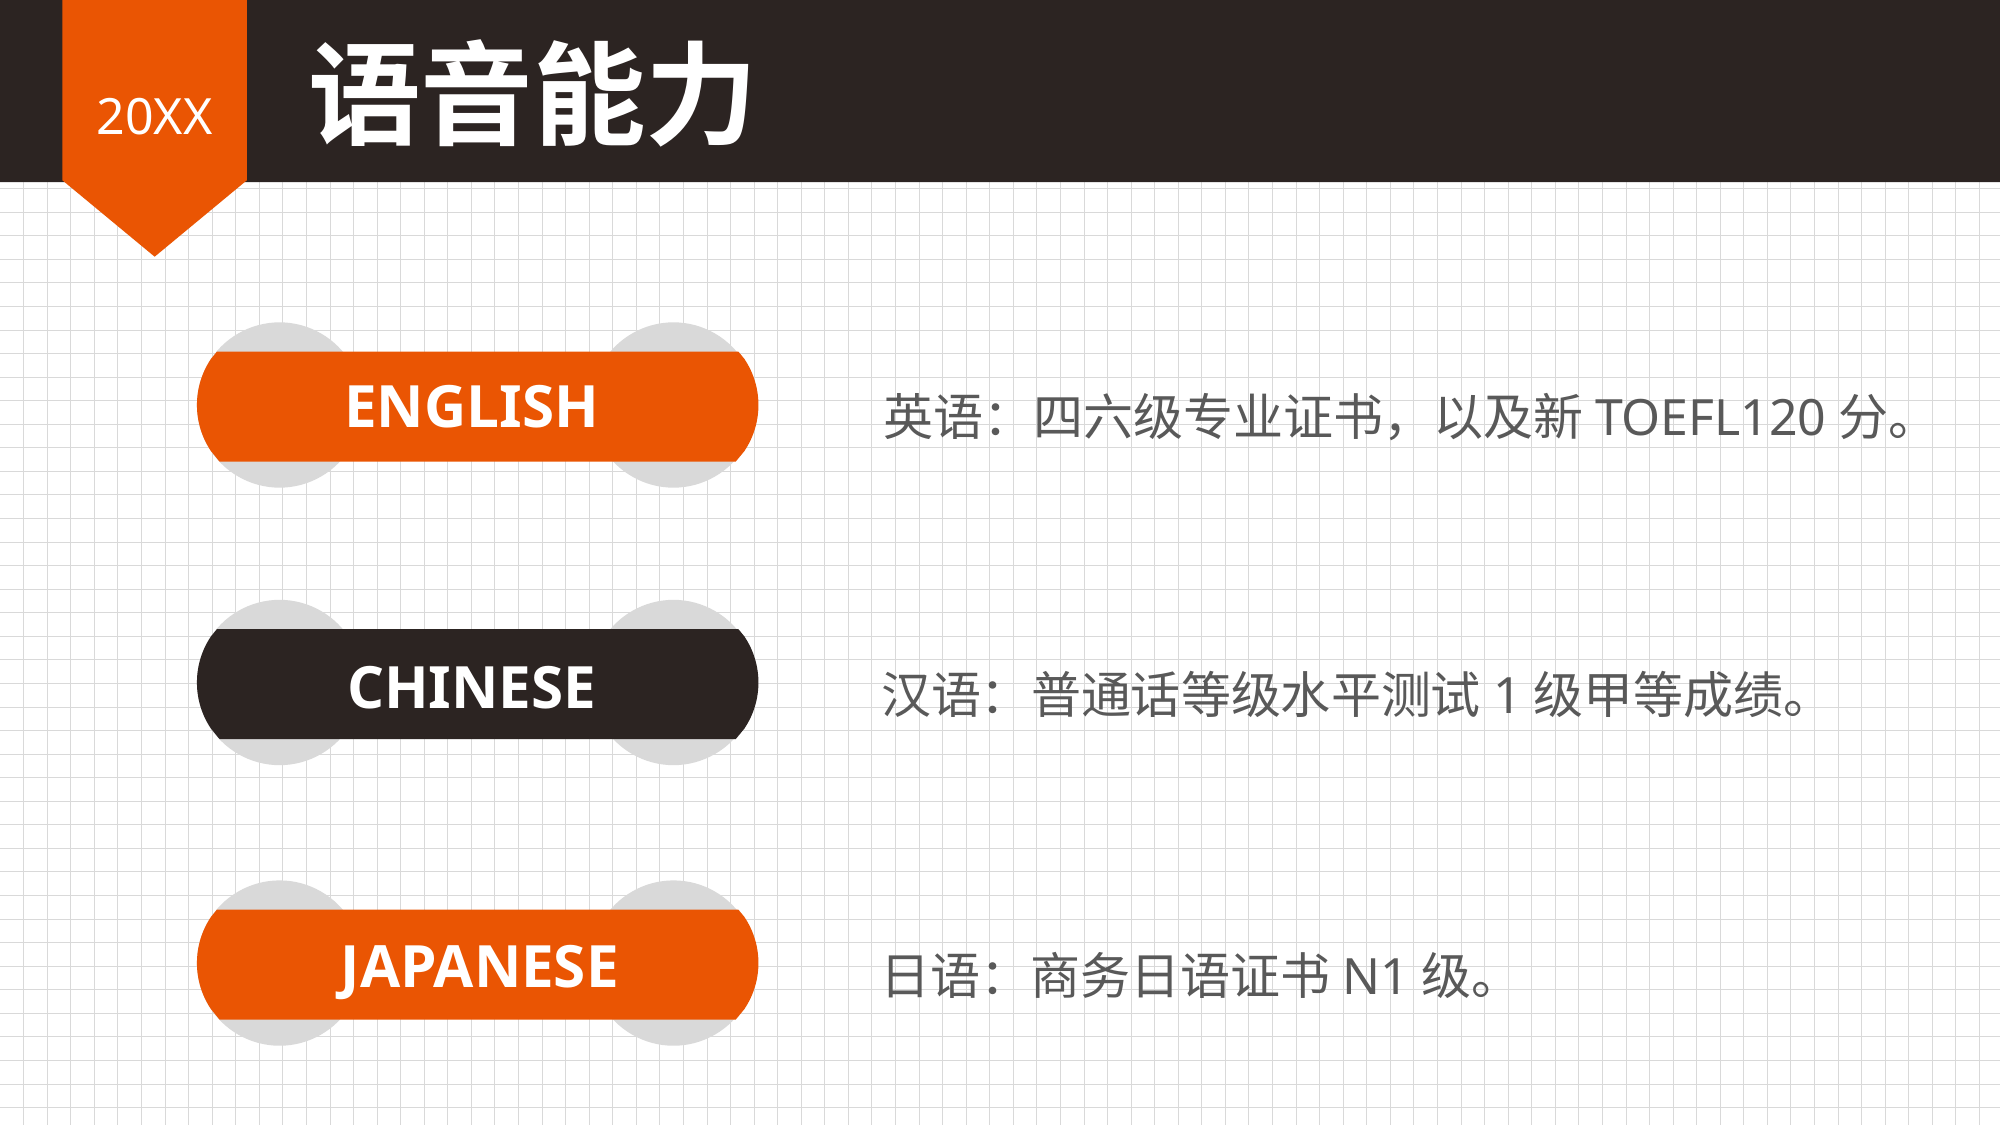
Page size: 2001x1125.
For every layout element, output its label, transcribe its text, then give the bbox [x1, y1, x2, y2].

text_box [0, 0, 62, 183]
text_box 英语：四六级专业证书，以及新TOEFL120分。 [868, 359, 1953, 453]
text_box [247, 0, 2000, 183]
text_box 汉语：普通话等级水平测试1级甲等成绩。 [866, 638, 1849, 732]
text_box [196, 322, 759, 488]
text_box [61, 0, 248, 259]
text_box 20XX [81, 77, 228, 152]
text_box 日语：商务日语证书N1级。 [866, 919, 1537, 1012]
text_box 语音能力 [296, 18, 992, 165]
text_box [196, 880, 759, 1046]
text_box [196, 599, 759, 766]
